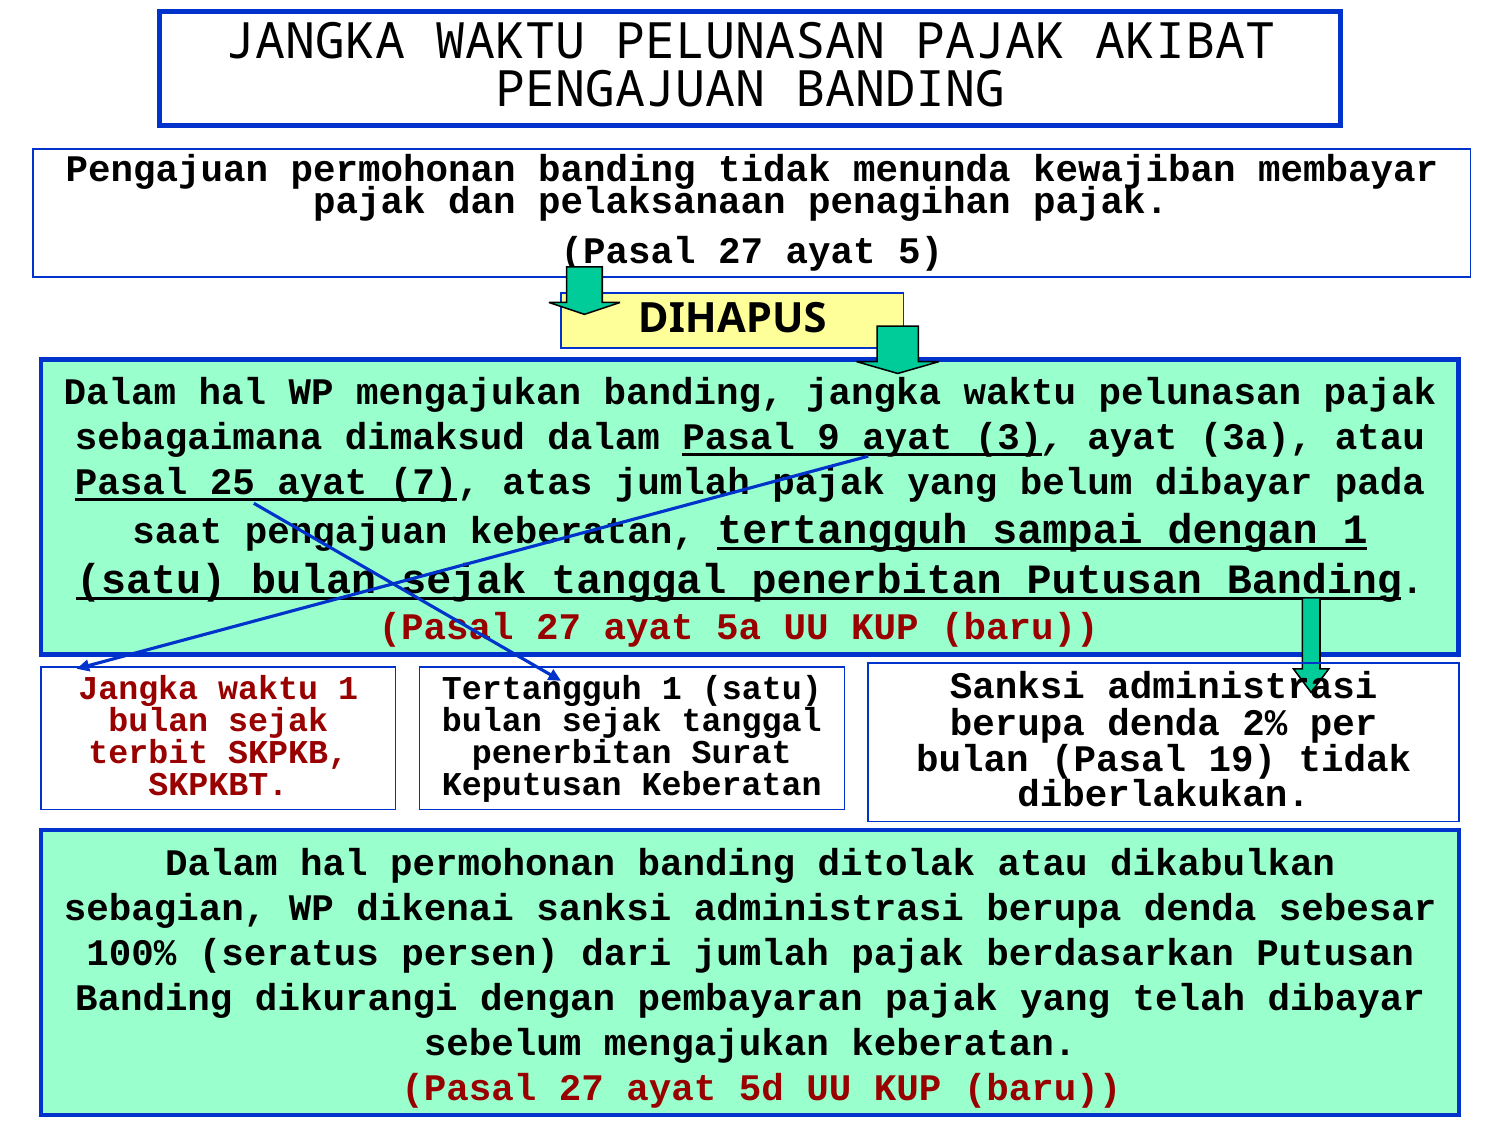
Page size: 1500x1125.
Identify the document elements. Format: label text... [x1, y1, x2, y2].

text_box Tertangguh 1 (satu) bulan sejak tanggal penerbitan Surat Keputusan Keberatan [419, 667, 845, 810]
title JANGKA WAKTU PELUNASAN PAJAK AKIBAT PENGAJUAN BANDING [159, 11, 1341, 126]
text_box [548, 266, 621, 315]
text_box Dalam hal WP mengajukan banding, jangka waktu pelunasan pajak sebagaimana dimaksud dalam Pasal 9 ayat (3), ayat (3a), atau Pasal 25 ayat (7), atas jumlah pajak yang belum dibayar pada saat pengajuan keberatan, tertangguh sampai dengan 1 (satu) bulan sejak tanggal penerbitan Putusan Banding. (Pasal 27 ayat 5a UU KUP (baru)) [41, 359, 1459, 655]
text_box Dalam hal permohonan banding ditolak atau dikabulkan sebagian, WP dikenai sanksi administrasi berupa denda sebesar 100% (seratus persen) dari jumlah pajak berdasarkan Putusan Banding dikurangi dengan pembayaran pajak yang telah dibayar sebelum mengajukan keberatan. (Pasal 27 ayat 5d UU KUP (baru)) [41, 830, 1459, 1116]
text_box [1302, 597, 1321, 662]
text_box Jangka waktu 1 bulan sejak terbit SKPKB, SKPKBT. [41, 667, 396, 810]
text_box Sanksi administrasi berupa denda 2% per bulan (Pasal 19) tidak diberlakukan. [868, 662, 1459, 822]
text_box [78, 584, 393, 667]
text_box DIHAPUS [560, 293, 904, 349]
text_box [856, 326, 940, 374]
text_box Pengajuan permohonan banding tidak menunda kewajiban membayar pajak dan pelaksanaan penagihan pajak. (Pasal 27 ayat 5) [33, 148, 1471, 278]
